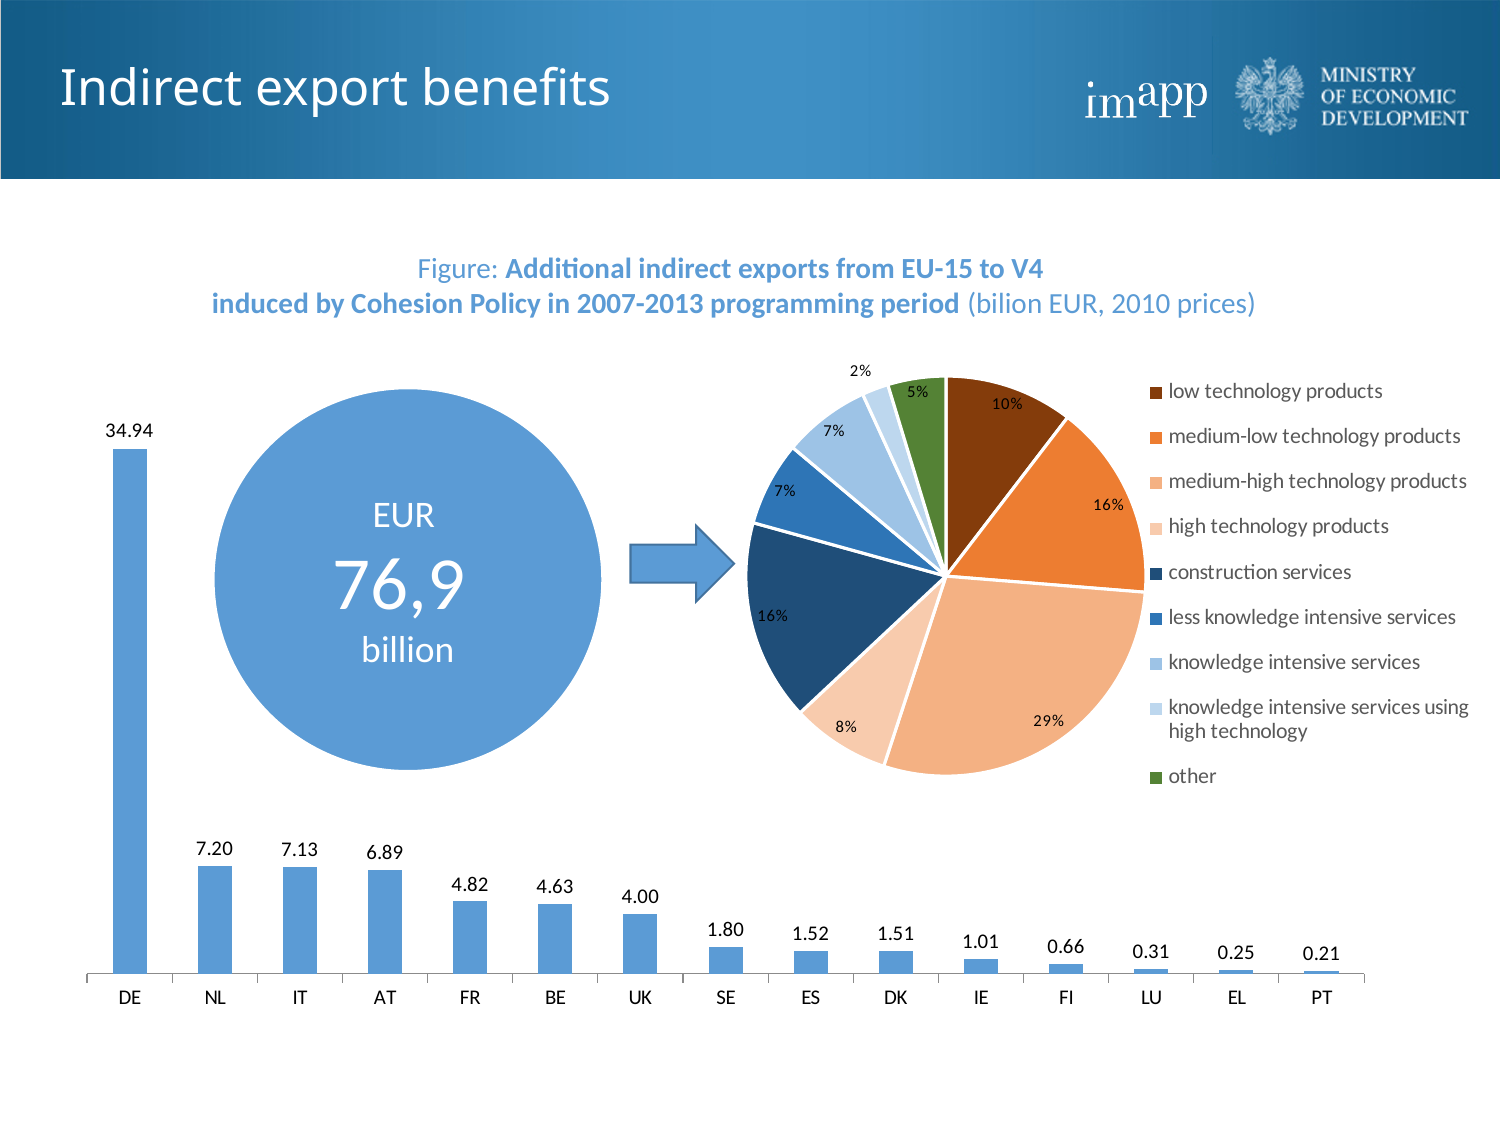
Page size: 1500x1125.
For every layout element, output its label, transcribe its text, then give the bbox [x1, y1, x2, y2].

chart [60, 359, 1480, 1023]
title Indirect export benefits [45, 17, 1136, 161]
text_box Figure: Additional indirect exports from EU-15 to V4 induced by Cohesion Policy in 2007-2013 programming period (bilion EUR, 2010 prices) [137, 241, 1331, 327]
picture [0, 0, 1500, 179]
